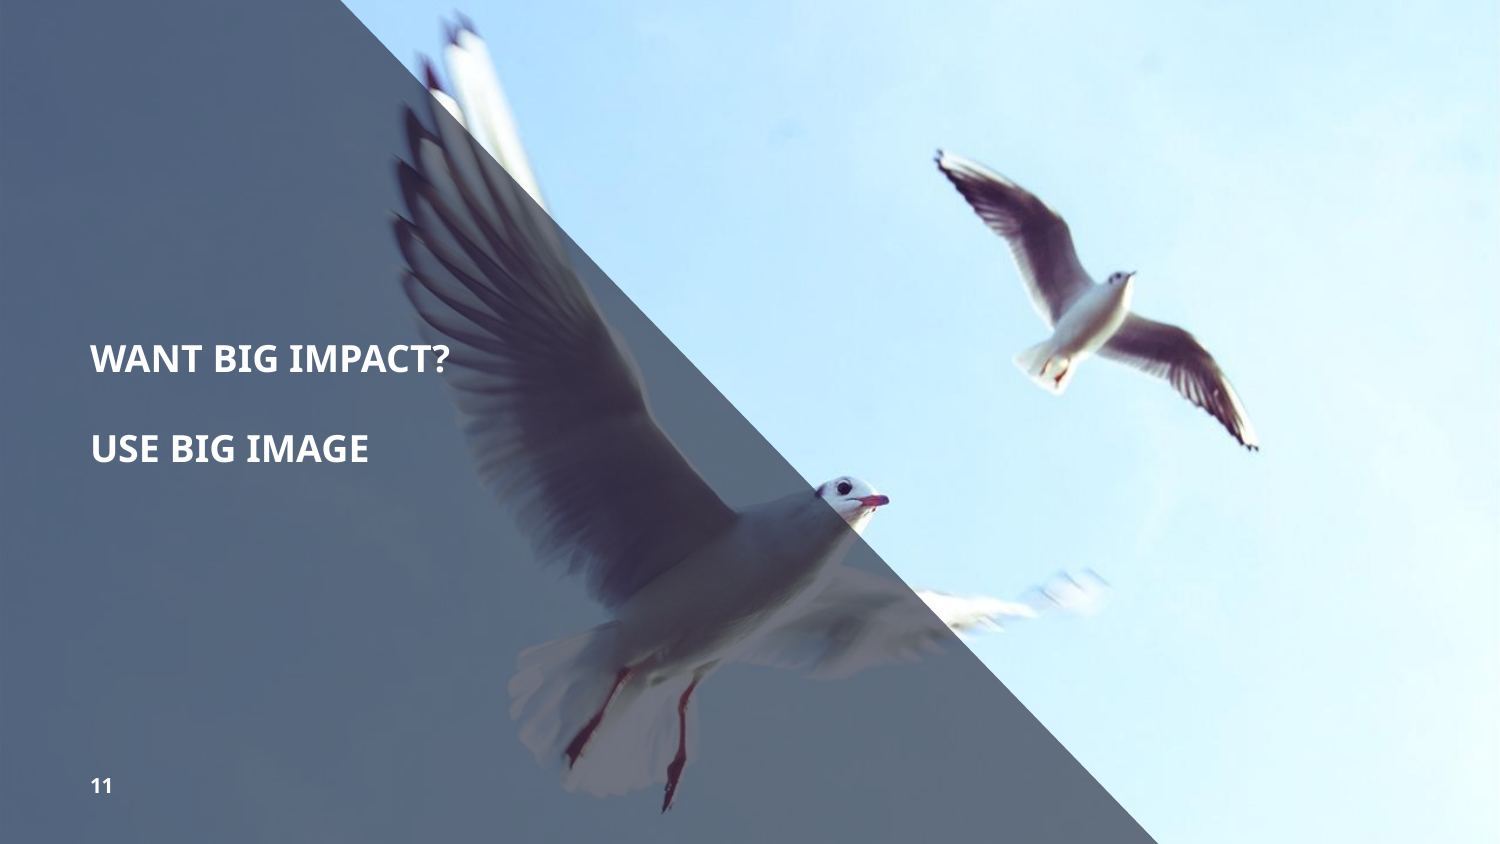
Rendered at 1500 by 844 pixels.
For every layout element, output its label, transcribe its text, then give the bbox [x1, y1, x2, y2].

title WANT BIG IMPACT? USE BIG IMAGE [75, 66, 467, 738]
slide_number ‹#› [75, 766, 165, 807]
picture [342, 0, 1500, 844]
